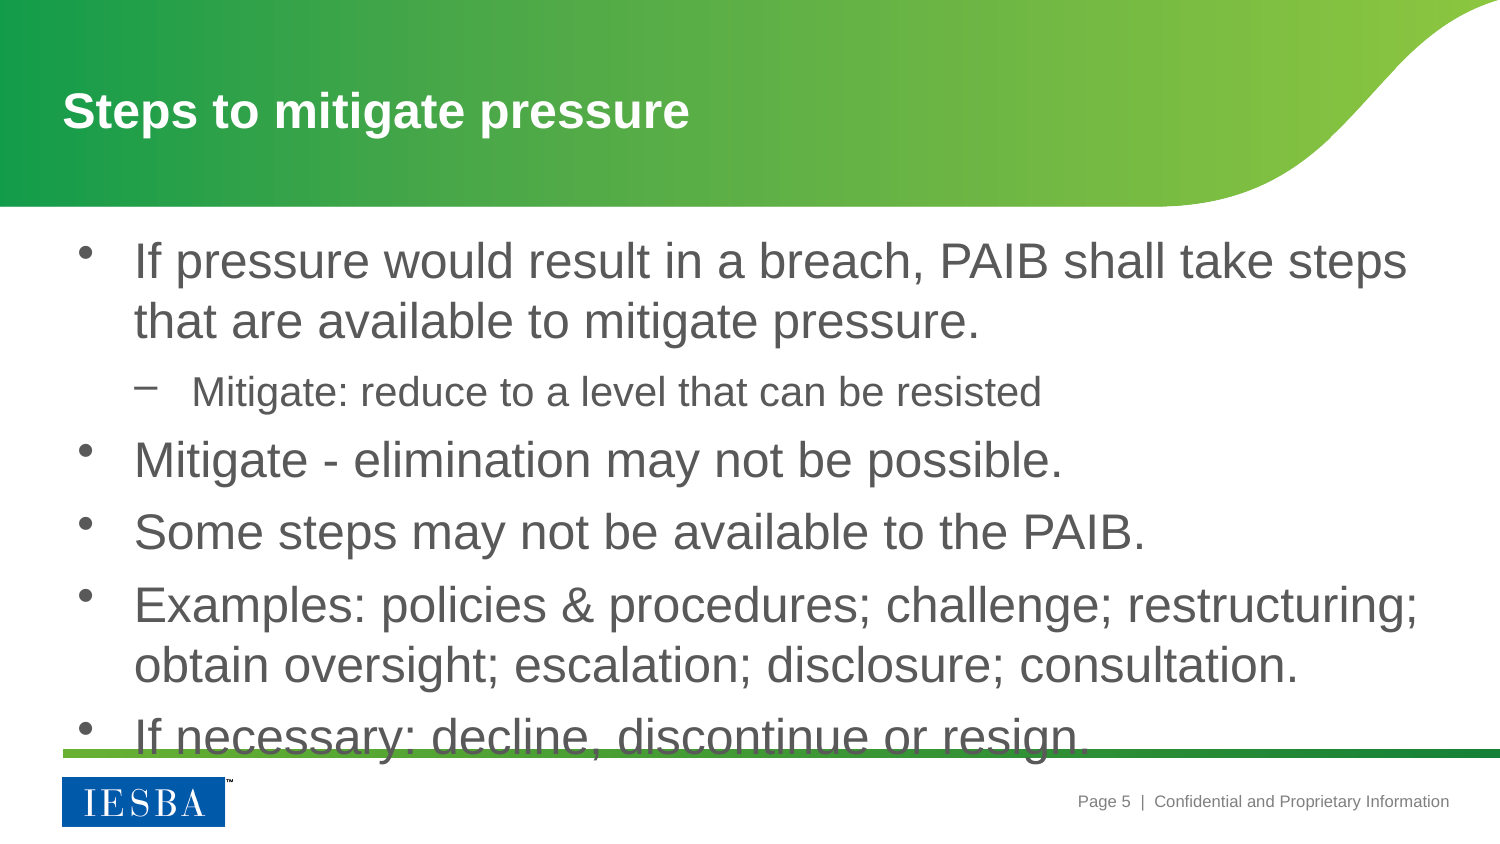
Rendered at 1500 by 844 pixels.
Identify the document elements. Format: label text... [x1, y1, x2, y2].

picture [0, 0, 1500, 207]
picture [62, 777, 233, 827]
list If pressure would result in a breach, PAIB shall take steps that are available to mitigate pressure. Mitigate: reduce to a level that can be resisted Mitigate - elimination may not be possible. Some steps may not be available to the PAIB. Examples: policies & procedures; challenge; restructuring; obtain oversight; escalation; disclosure; consultation. If necessary: decline, discontinue or resign. [62, 220, 1450, 724]
title Steps to mitigate pressure [62, 75, 1300, 142]
